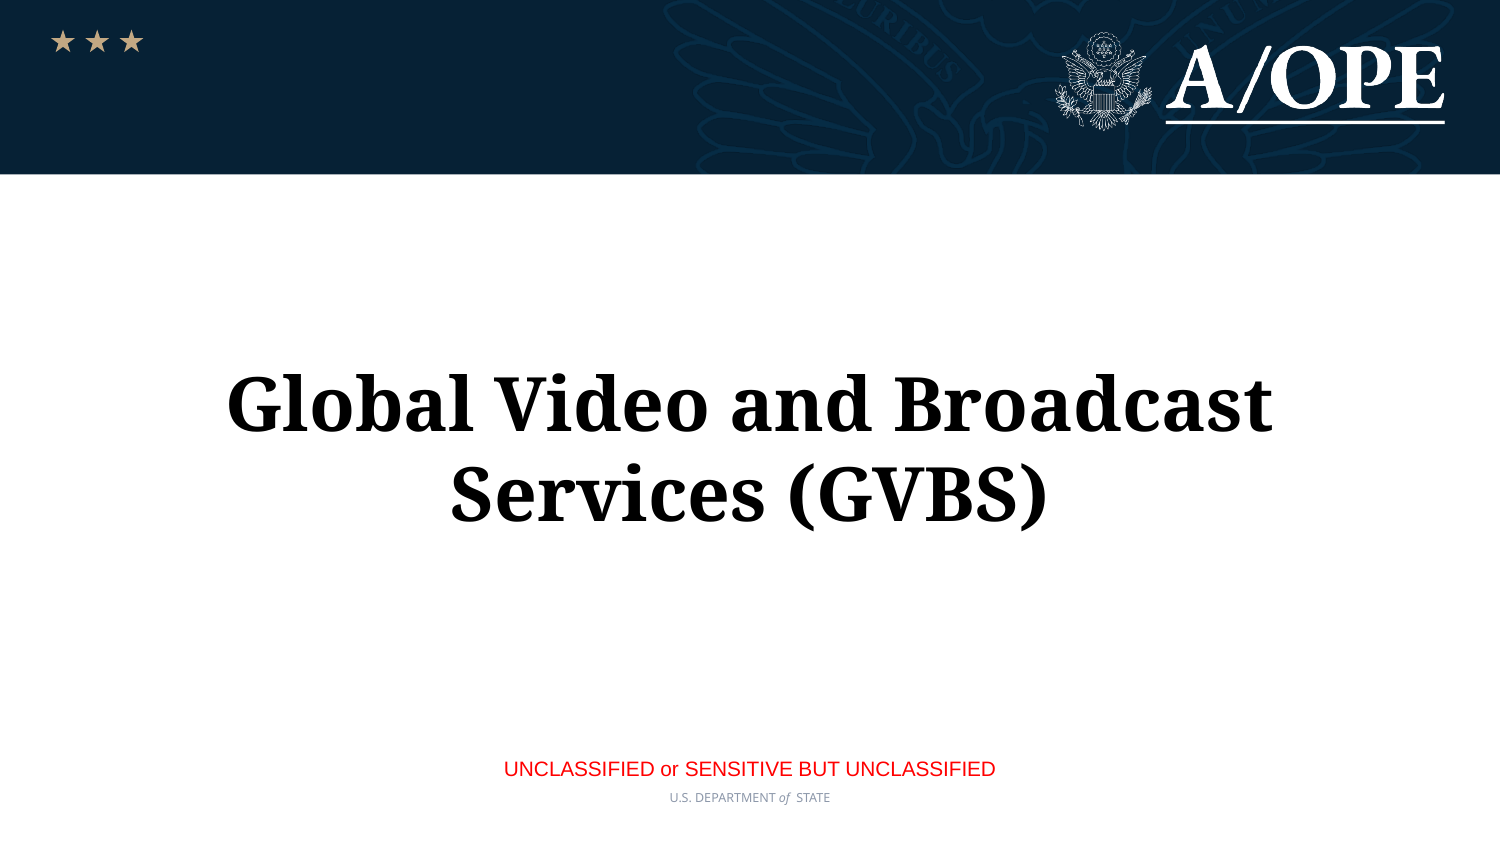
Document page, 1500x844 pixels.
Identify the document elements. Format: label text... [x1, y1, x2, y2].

title Global Video and Broadcast Services (GVBS) [51, 377, 1449, 516]
picture [587, 0, 1500, 174]
text_box UNCLASSIFIED or SENSITIVE BUT UNCLASSIFIED [489, 747, 1011, 788]
